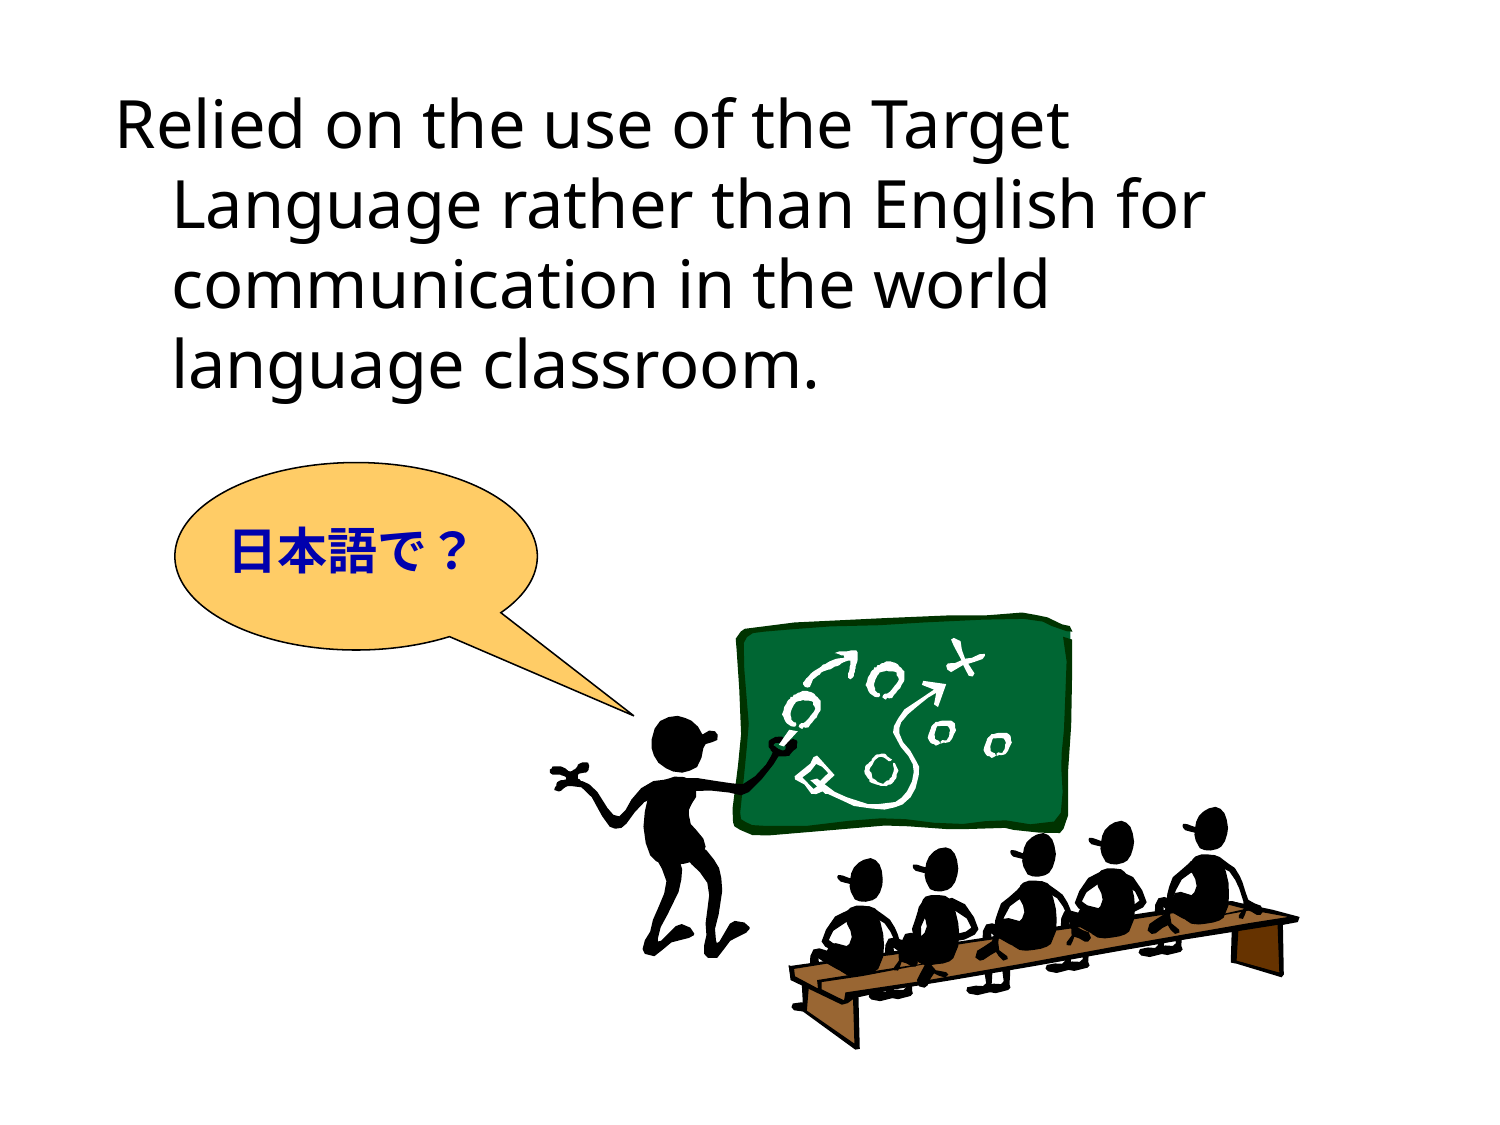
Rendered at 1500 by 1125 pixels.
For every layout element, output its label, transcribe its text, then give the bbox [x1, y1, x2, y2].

text_box Relied on the use of the Target Language rather than English for communication in the world language classroom. [99, 74, 1365, 410]
text_box 日本語で？ [212, 512, 525, 588]
picture [549, 612, 1301, 1051]
text_box [174, 462, 544, 678]
